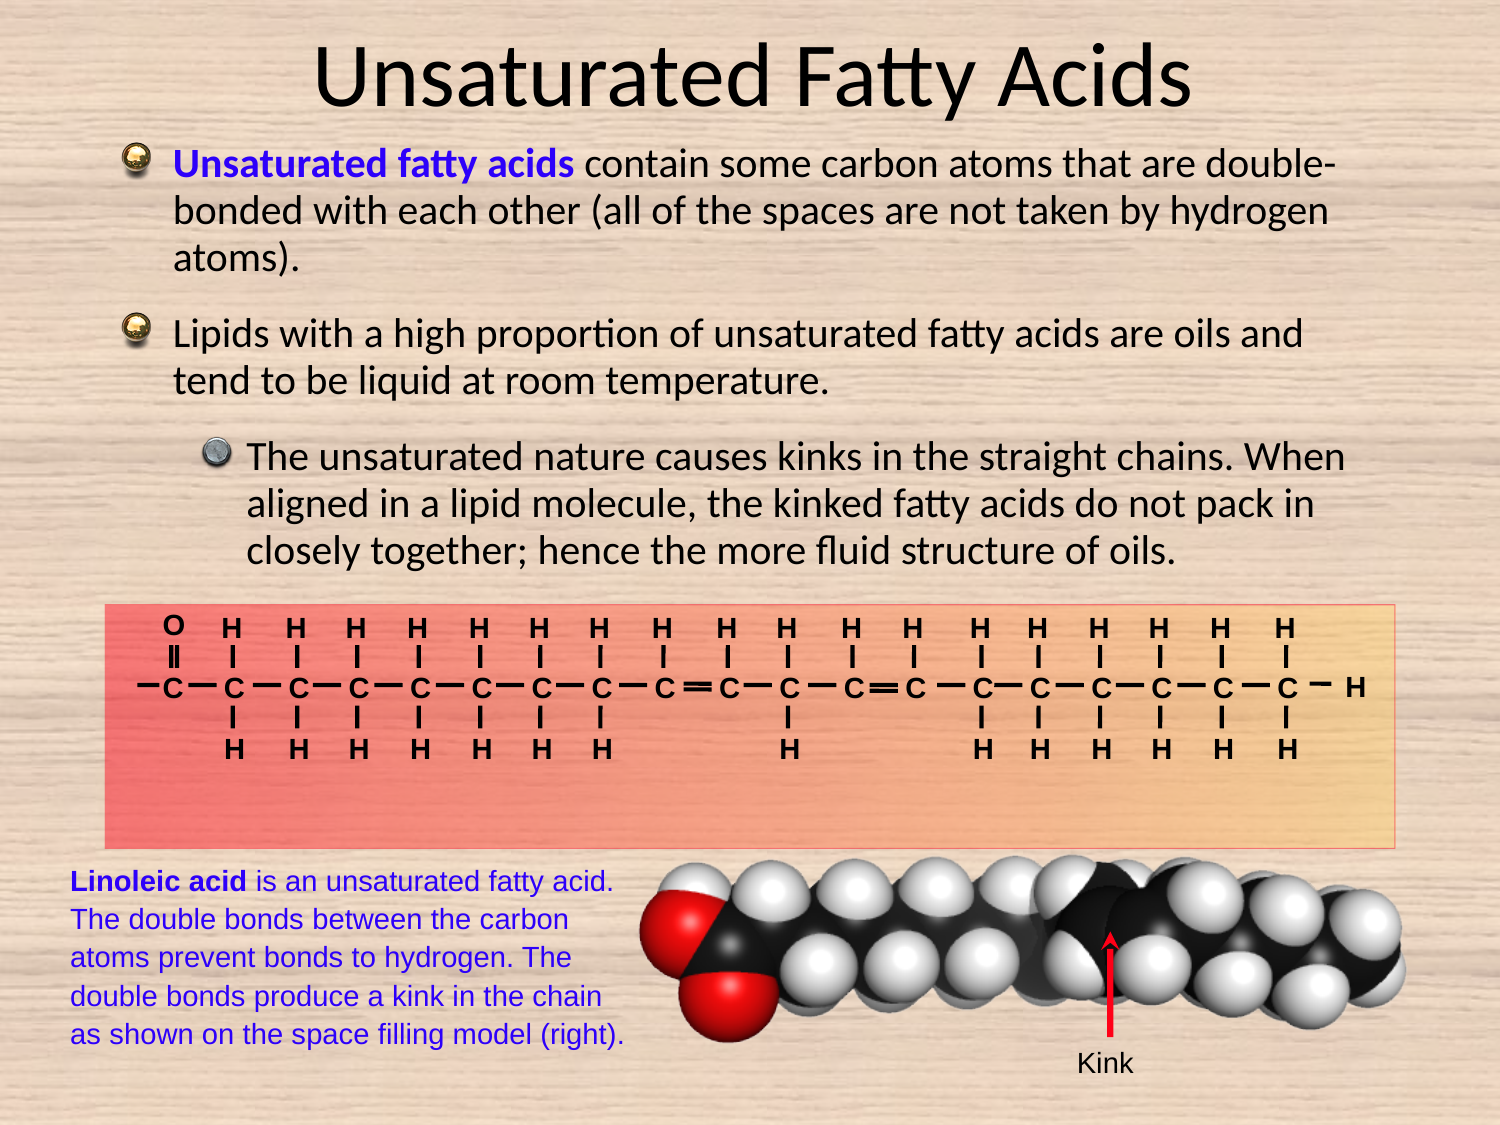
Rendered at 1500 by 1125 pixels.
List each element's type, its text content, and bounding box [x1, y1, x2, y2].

picture [199, 436, 234, 472]
picture [613, 825, 1419, 1058]
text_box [137, 606, 1374, 774]
picture [121, 142, 151, 181]
text_box [104, 604, 1396, 849]
list Unsaturated fatty acids contain some carbon atoms that are double-bonded with each other (all of the spaces are not taken by hydrogen atoms). Lipids with a high proportion of unsaturated fatty acids are oils and tend to be liquid at room temperature. The unsaturated nature causes kinks in the straight chains. When aligned in a lipid molecule, the kinked fatty acids do not pack in closely together; hence the more fluid structure of oils. [106, 131, 1394, 507]
text_box Linoleic acid is an unsaturated fatty acid. The double bonds between the carbon atoms prevent bonds to hydrogen. The double bonds produce a kink in the chain as shown on the space filling model (right). [57, 858, 608, 1038]
picture [121, 312, 151, 351]
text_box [1068, 931, 1129, 1080]
title Unsaturated Fatty Acids [5, 0, 1500, 132]
